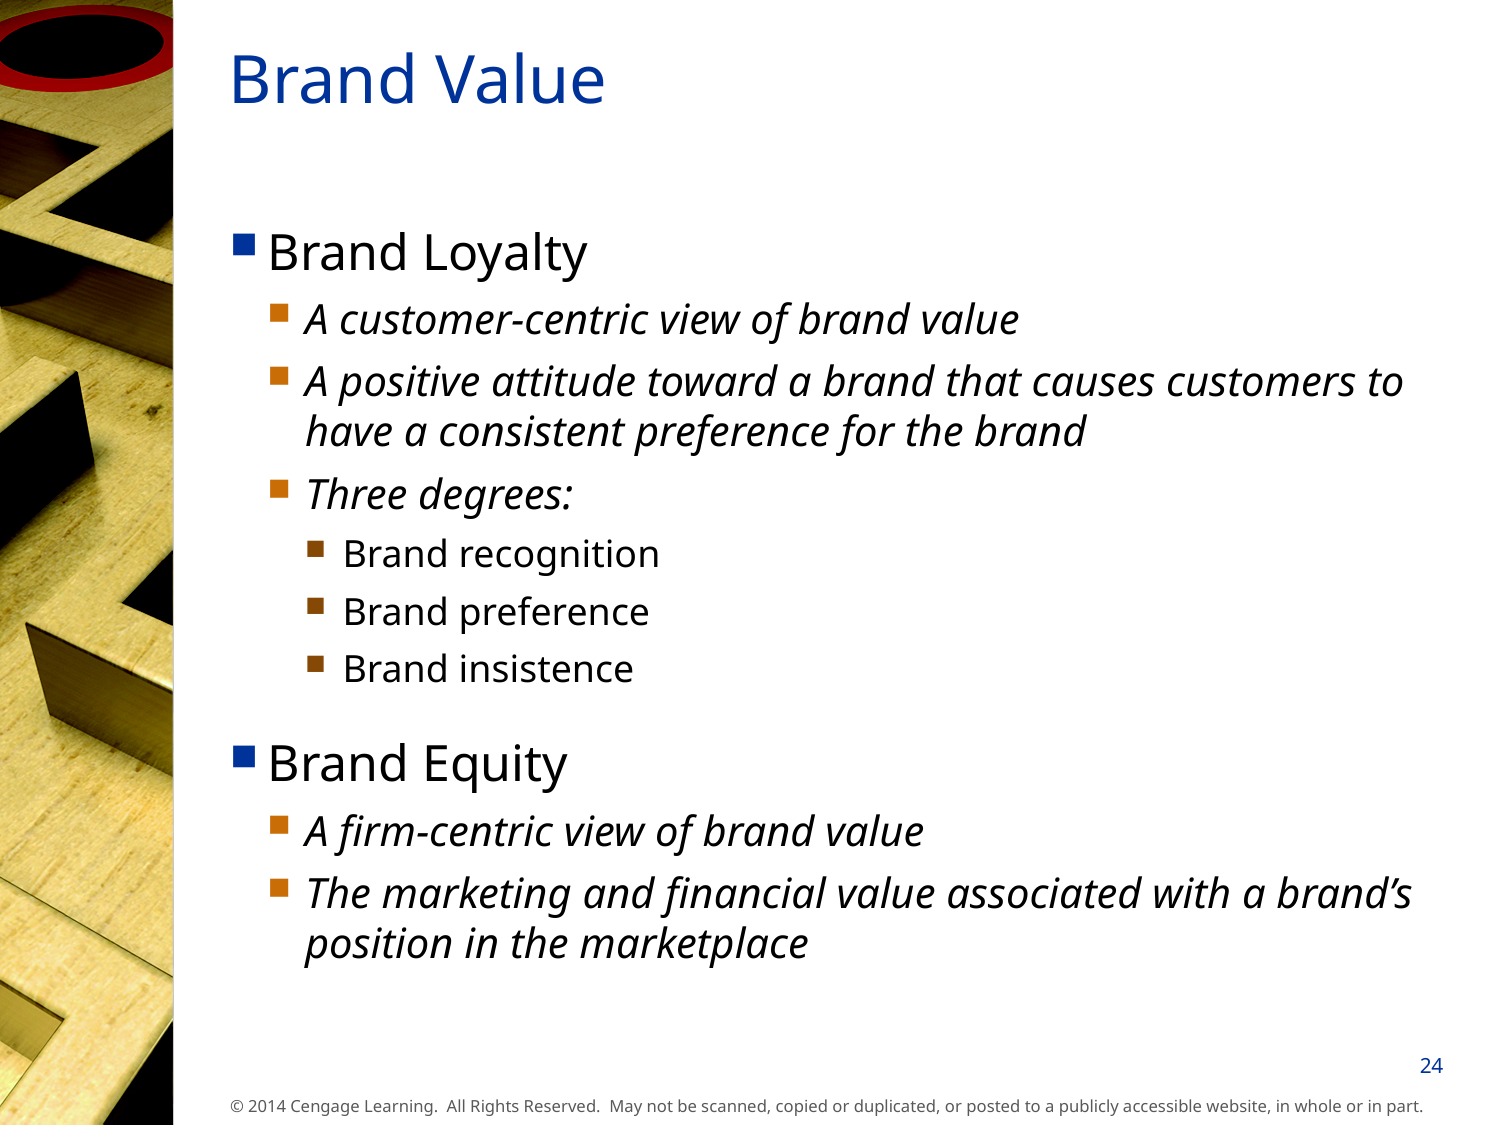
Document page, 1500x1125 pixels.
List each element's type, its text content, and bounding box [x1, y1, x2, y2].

list Brand Loyalty A customer-centric view of brand value A positive attitude toward a brand that causes customers to have a consistent preference for the brand Three degrees: Brand recognition Brand preference Brand insistence Brand Equity A firm-centric view of brand value The marketing and financial value associated with a brand’s position in the marketplace [215, 212, 1478, 981]
picture [0, 0, 174, 1125]
slide_number 24 [1386, 1037, 1478, 1097]
title Brand Value [213, 29, 1454, 213]
